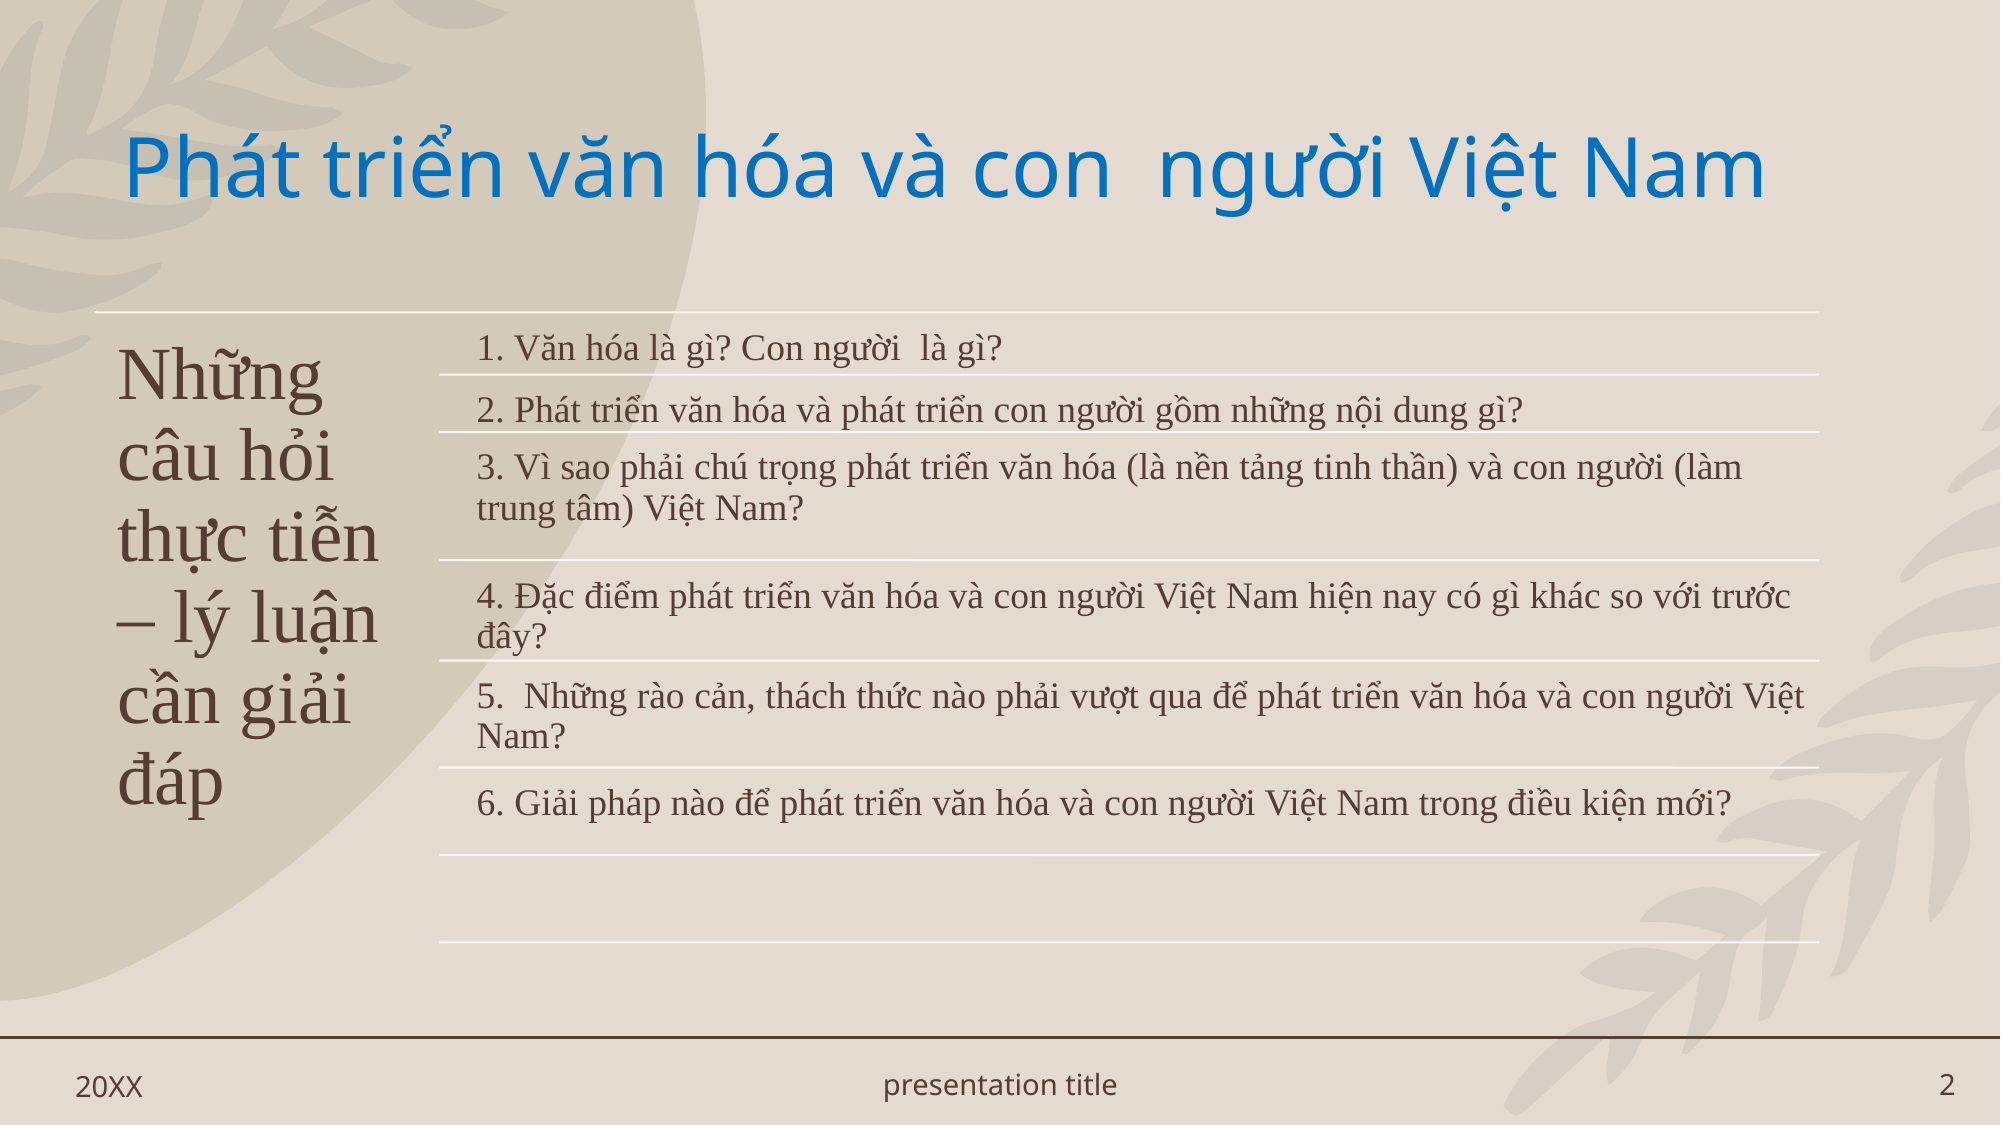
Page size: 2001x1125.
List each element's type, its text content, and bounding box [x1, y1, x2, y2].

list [94, 311, 1820, 948]
title Phát triển văn hóa và con người Việt Nam [94, 115, 1820, 227]
footer presentation title [718, 1060, 1283, 1112]
slide_number 20XX [60, 1060, 222, 1112]
slide_number 2 [1808, 1060, 1971, 1112]
